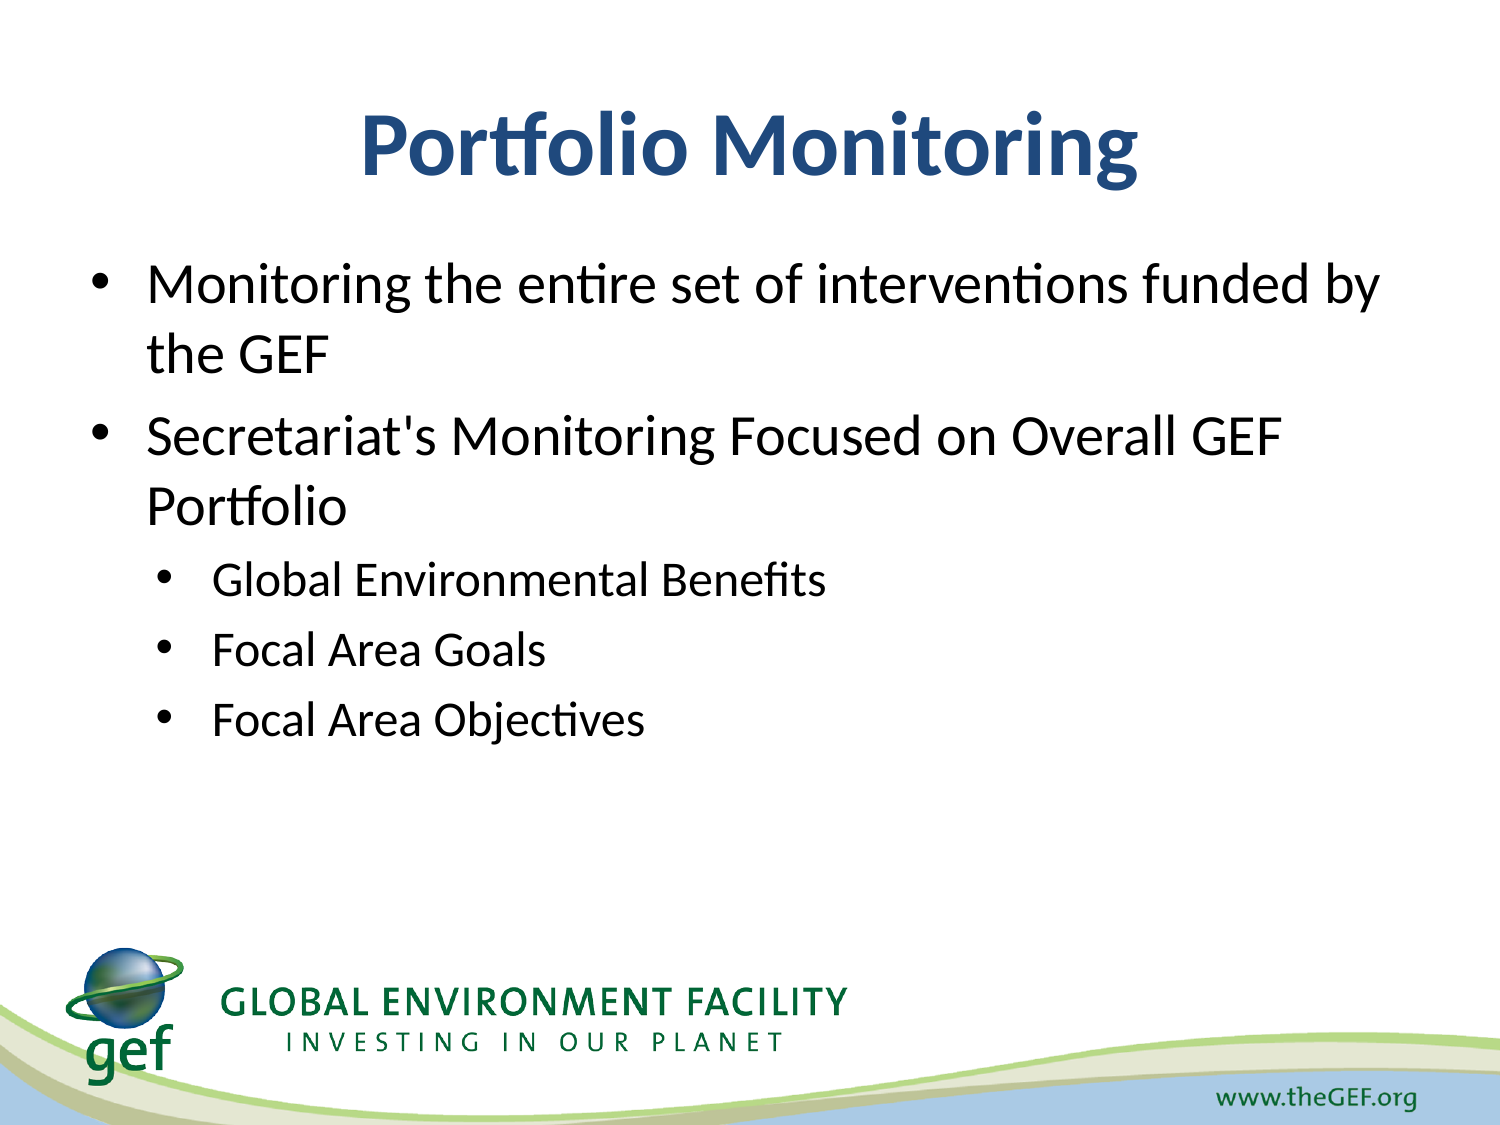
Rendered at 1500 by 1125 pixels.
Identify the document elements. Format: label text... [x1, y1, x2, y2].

picture [0, 920, 1500, 1125]
list Monitoring the entire set of interventions funded by the GEF Secretariat's Monitoring Focused on Overall GEF Portfolio Global Environmental Benefits Focal Area Goals Focal Area Objectives [74, 237, 1426, 1006]
title Portfolio Monitoring [74, 44, 1426, 233]
